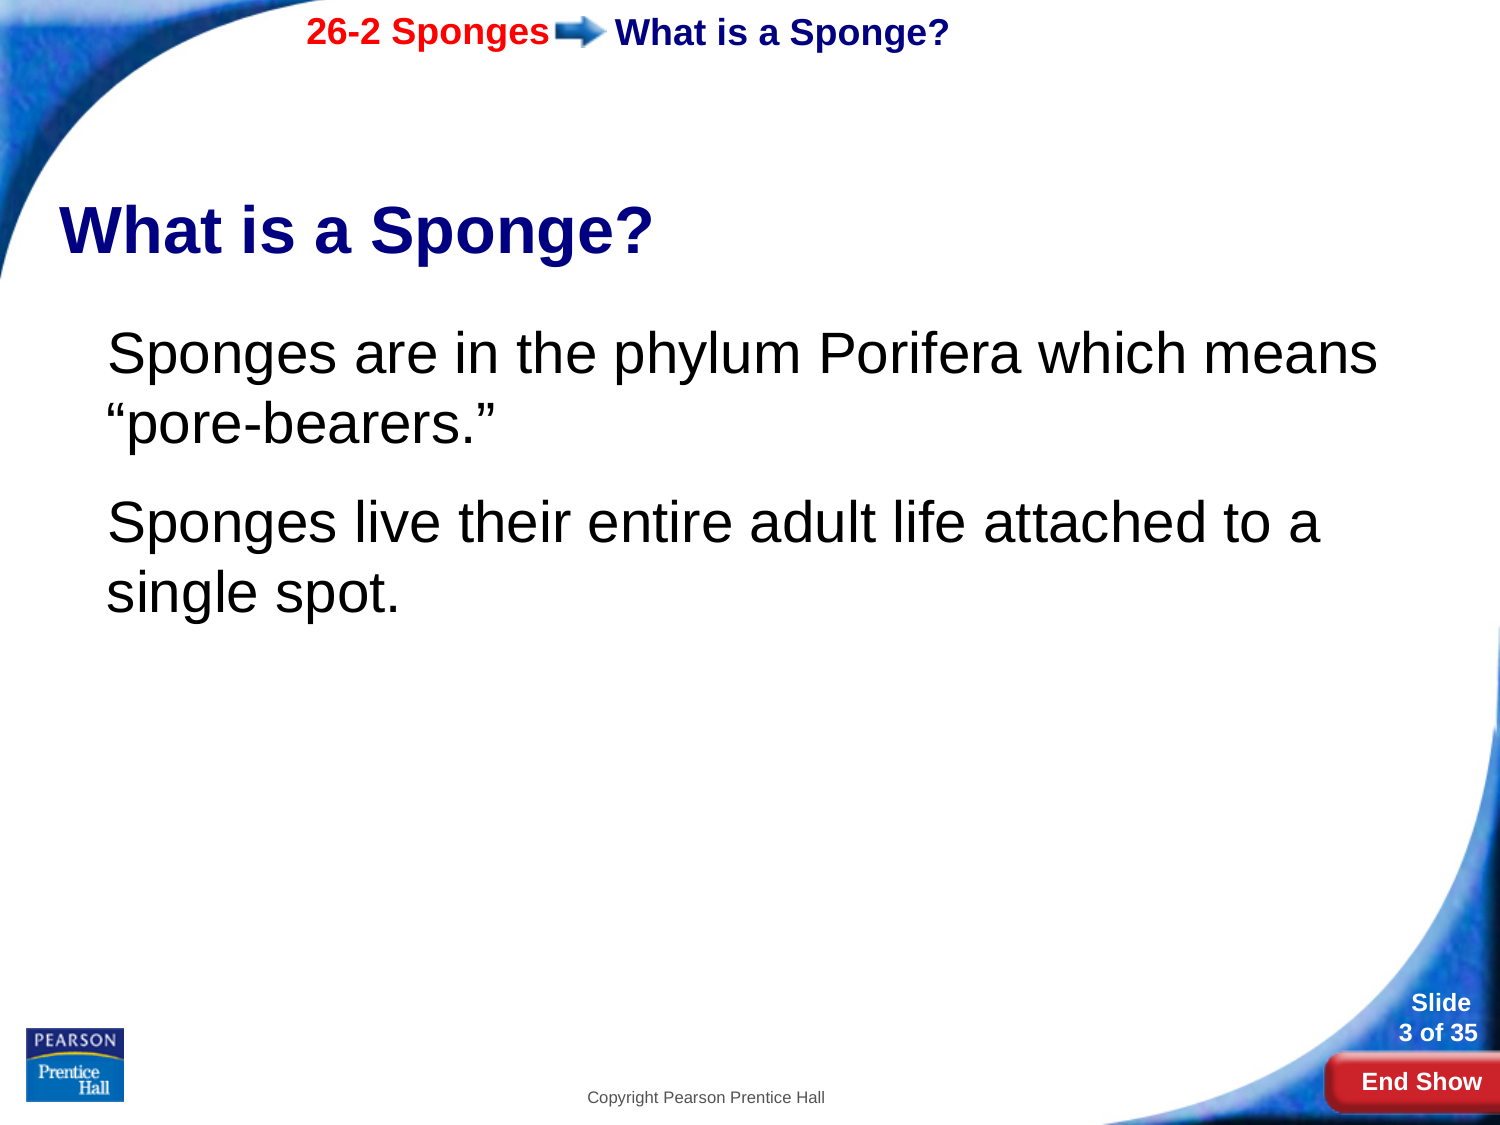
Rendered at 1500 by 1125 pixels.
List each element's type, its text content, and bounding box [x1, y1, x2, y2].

title What is a Sponge? [599, 0, 1269, 76]
list What is a Sponge? Sponges are in the phylum Porifera which means “pore-bearers.” Sponges live their entire adult life attached to a single spot. [44, 179, 1448, 976]
picture [0, 0, 1500, 1125]
footer Copyright Pearson Prentice Hall [468, 1078, 945, 1105]
